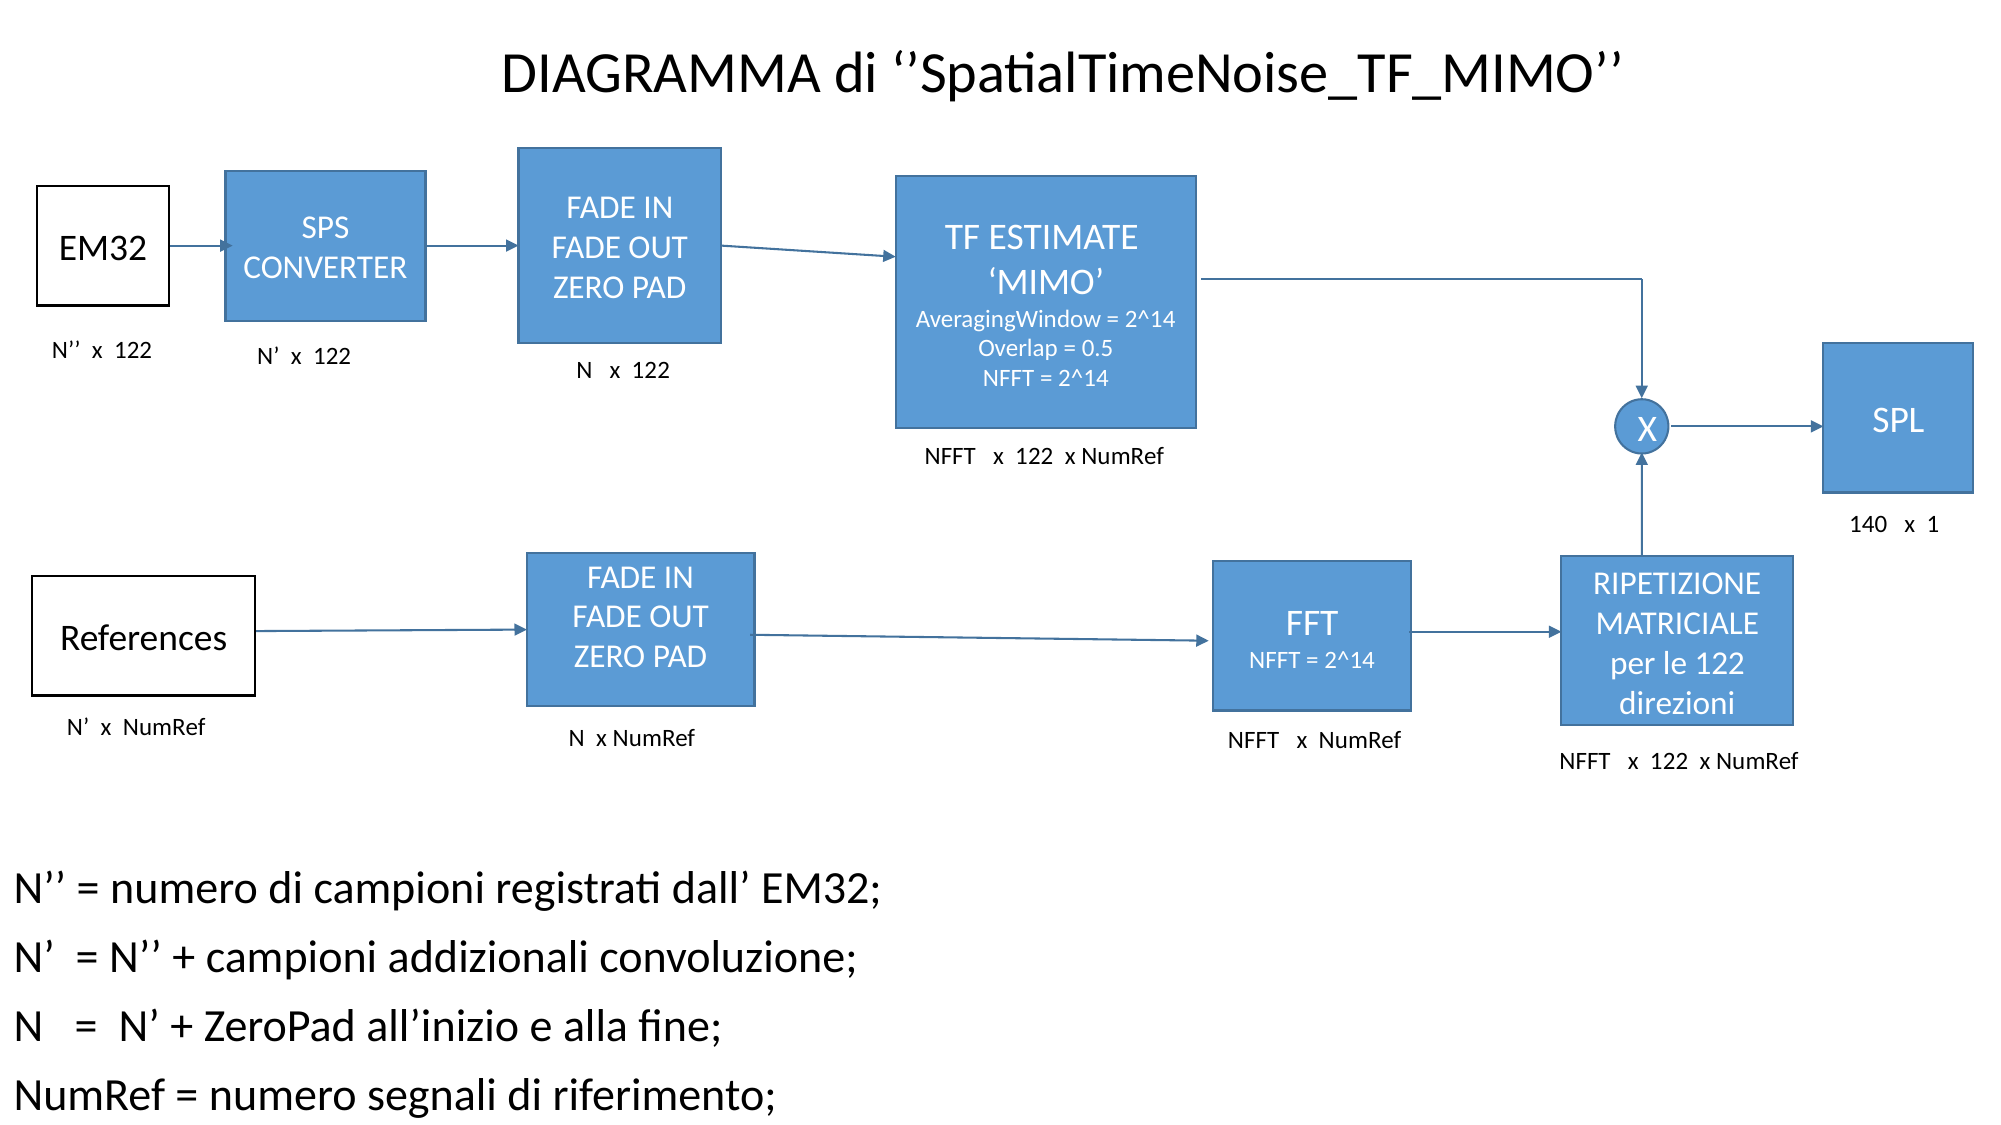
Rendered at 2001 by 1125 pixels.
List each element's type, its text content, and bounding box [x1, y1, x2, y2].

text_box TF ESTIMATE ‘MIMO’ AveragingWindow = 2^14 Overlap = 0.5 NFFT = 2^14 [895, 175, 1197, 429]
text_box N x 122 [561, 345, 690, 391]
text_box SPL [1822, 342, 1974, 494]
text_box NFFT x 122 x NumRef [1544, 737, 1824, 782]
text_box X [1614, 398, 1670, 455]
text_box N’ x NumRef [52, 702, 226, 748]
text_box NFFT x NumRef [1213, 715, 1422, 761]
text_box FADE IN FADE OUT ZERO PAD [517, 147, 722, 344]
text_box 140 x 1 [1834, 500, 1963, 545]
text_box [721, 245, 896, 257]
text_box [750, 634, 1209, 641]
text_box EM32 [36, 185, 170, 307]
text_box FFT NFFT = 2^14 [1212, 560, 1412, 712]
subtitle N’’ = numero di campioni registrati dall’ EM32; N’ = N’’ + campioni addizionali convoluzione; N = N’ + ZeroPad all’inizio e alla fine; NumRef = numero segnali di riferimento; [0, 856, 1808, 1125]
text_box N’’ x 122 [37, 325, 174, 371]
text_box NFFT x 122 x NumRef [909, 432, 1189, 478]
text_box SPS CONVERTER [224, 170, 427, 322]
text_box RIPETIZIONE MATRICIALE per le 122 direzioni [1560, 555, 1794, 726]
text_box FADE IN FADE OUT ZERO PAD [526, 552, 756, 707]
text_box DIAGRAMMA di ‘’SpatialTimeNoise_TF_MIMO’’ [486, 26, 1756, 112]
text_box N’ x 122 [242, 332, 379, 377]
text_box References [31, 575, 256, 697]
text_box N x NumRef [553, 714, 712, 760]
